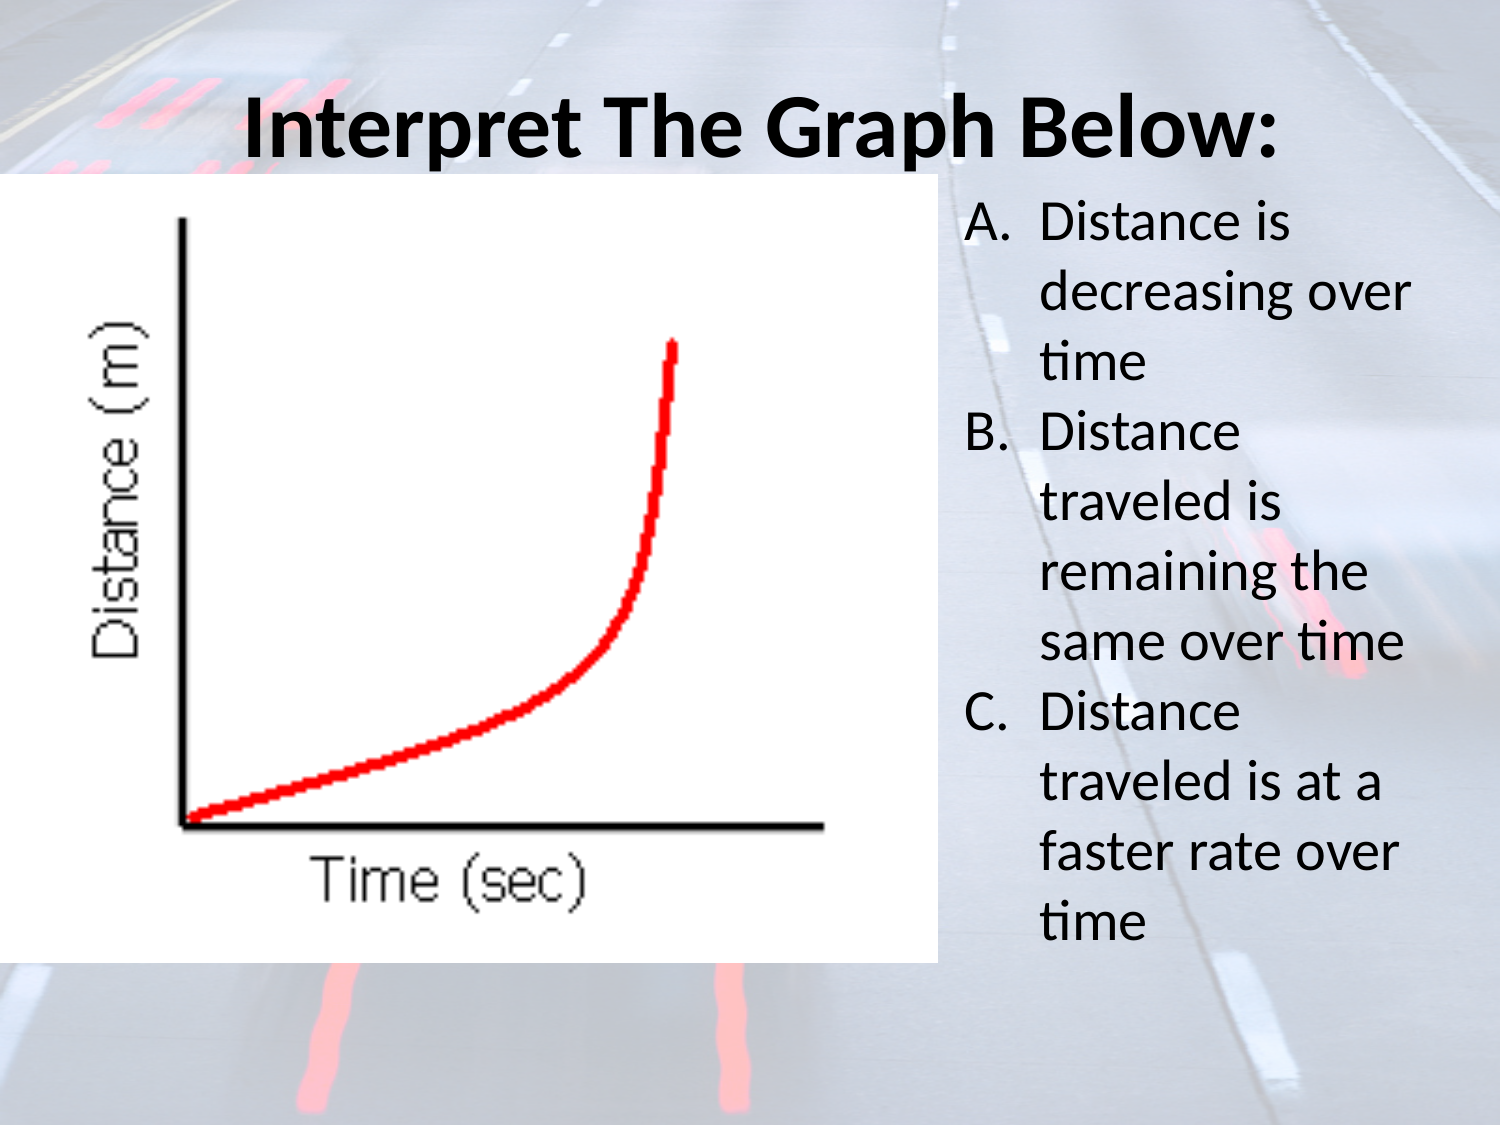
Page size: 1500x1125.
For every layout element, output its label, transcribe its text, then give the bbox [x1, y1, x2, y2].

title Interpret The Graph Below: [125, 0, 1400, 242]
text_box Distance is decreasing over time Distance traveled is remaining the same over time Distance traveled is at a faster rate over time [950, 174, 1438, 960]
picture [0, 174, 938, 963]
